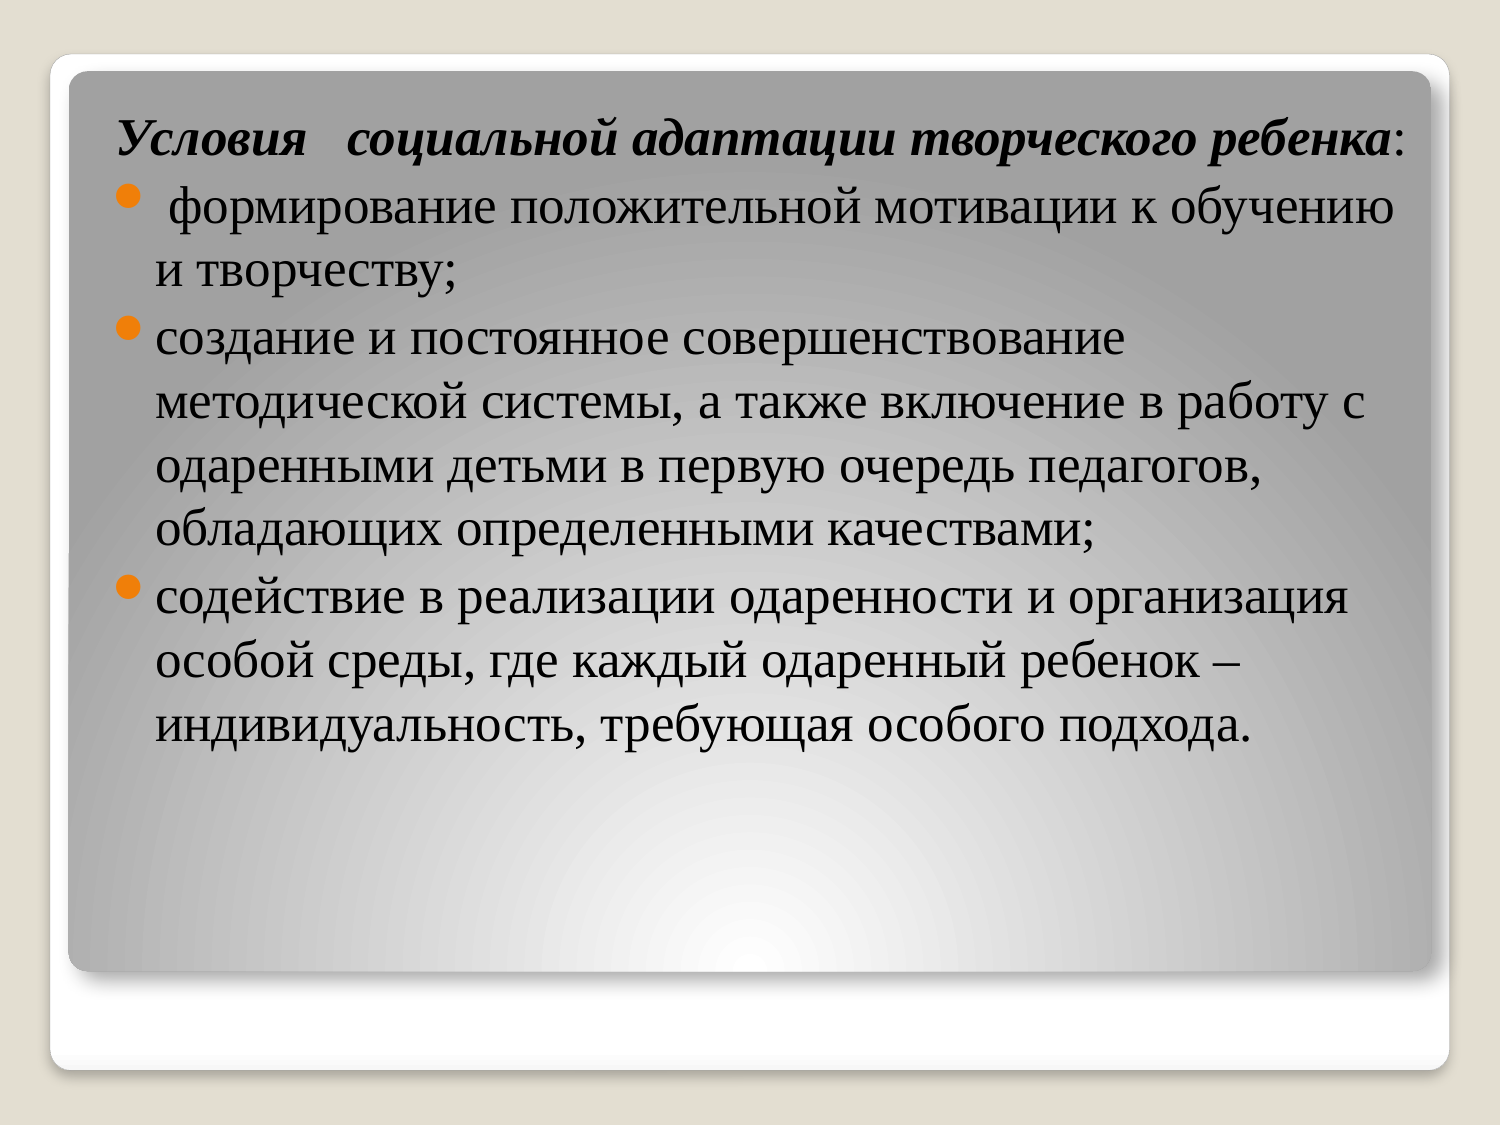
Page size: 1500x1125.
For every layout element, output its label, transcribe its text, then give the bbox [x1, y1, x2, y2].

list Условия социальной адаптации творческого ребенка: формирование положительной мотивации к обучению и творчеству; создание и постоянное совершенствование методической системы, а также включение в работу с одаренными детьми в первую очередь педагогов, обладающих определенными качествами; содействие в реализации одаренности и организация особой среды, где каждый одаренный ребенок – индивидуальность, требующая особого подхода. [82, 86, 1425, 774]
